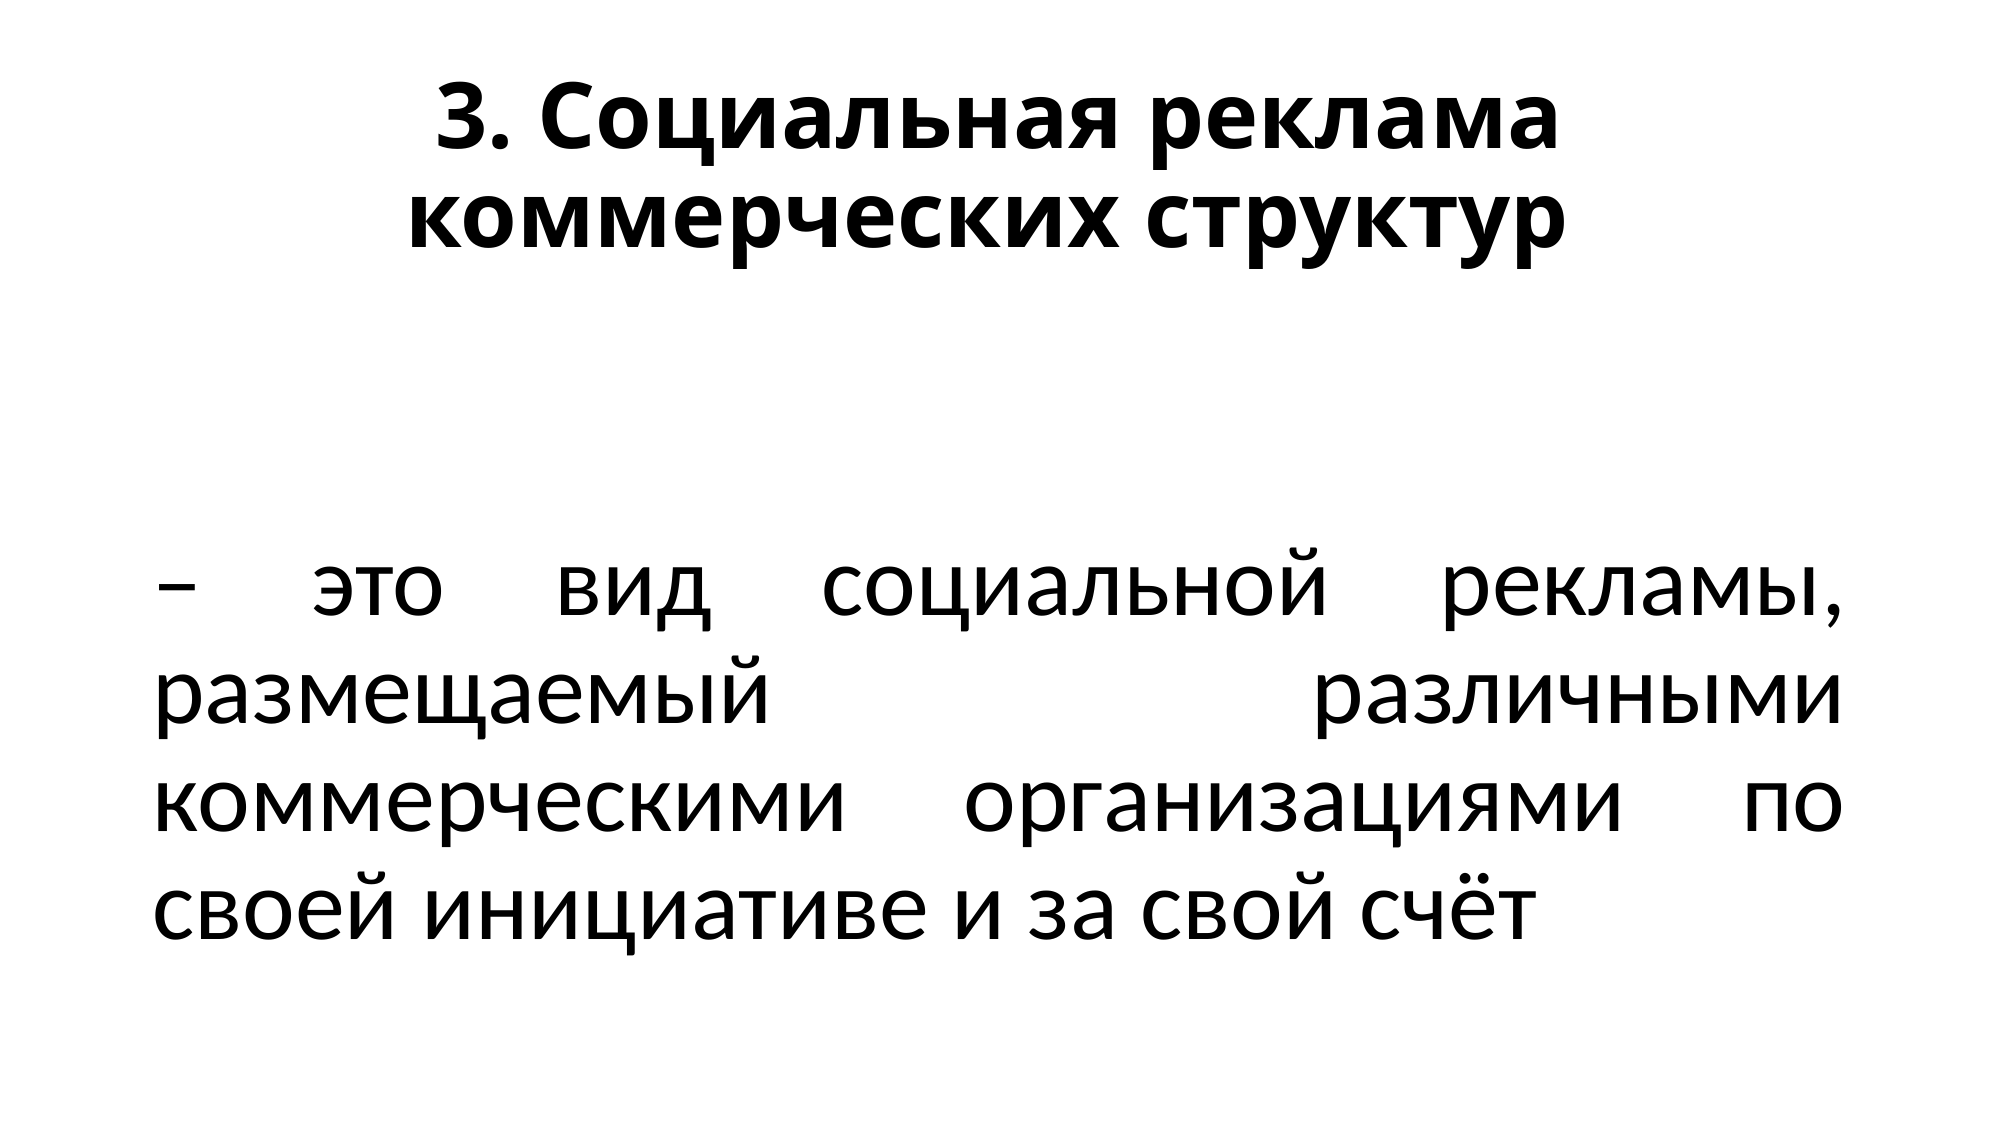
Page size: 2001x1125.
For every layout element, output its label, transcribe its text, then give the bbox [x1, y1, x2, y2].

title 3. Социальная реклама коммерческих структур [137, 59, 1863, 278]
list – это вид социальной рекламы, размещаемый различными коммерческими организациями пo своей инициативе и за свой счёт [137, 521, 1863, 1125]
